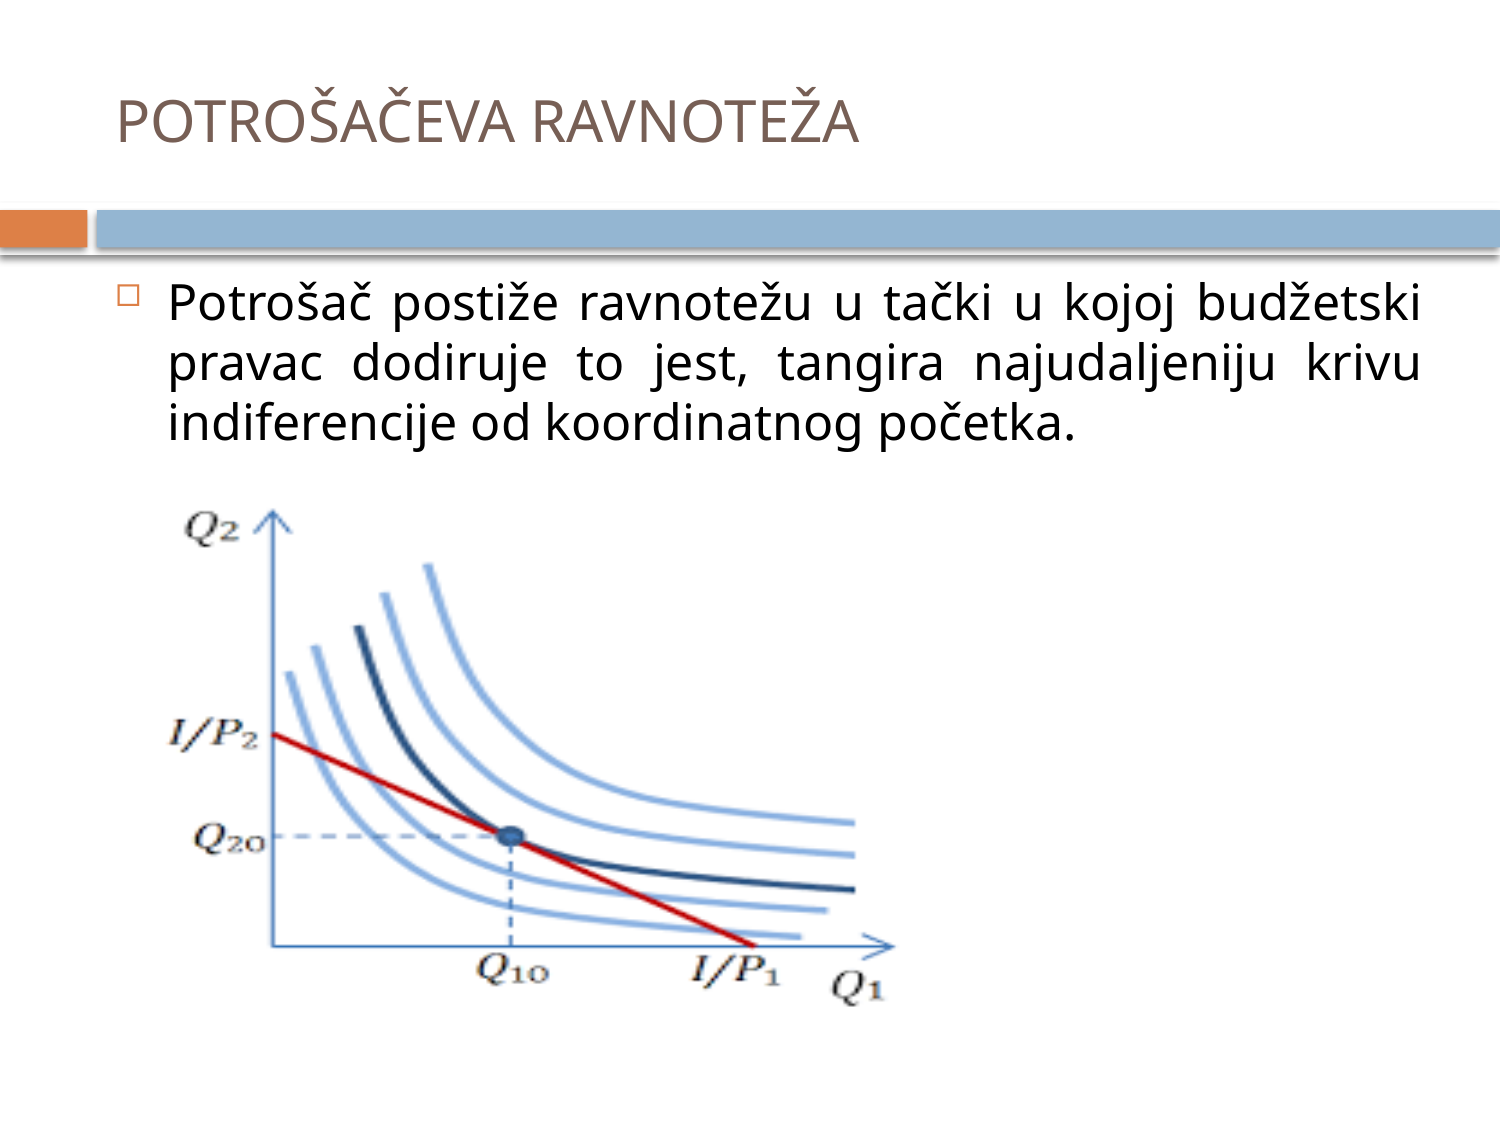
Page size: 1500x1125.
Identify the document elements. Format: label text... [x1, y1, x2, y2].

picture [149, 474, 951, 1051]
list Potrošač postiže ravnotežu u tački u kojoj budžetski pravac dodiruje to jest, tangira najudaljeniju krivu indiferencije od koordinatnog početka. [100, 262, 1438, 1000]
title POTROŠAČEVA RAVNOTEŽA [100, 37, 1438, 200]
